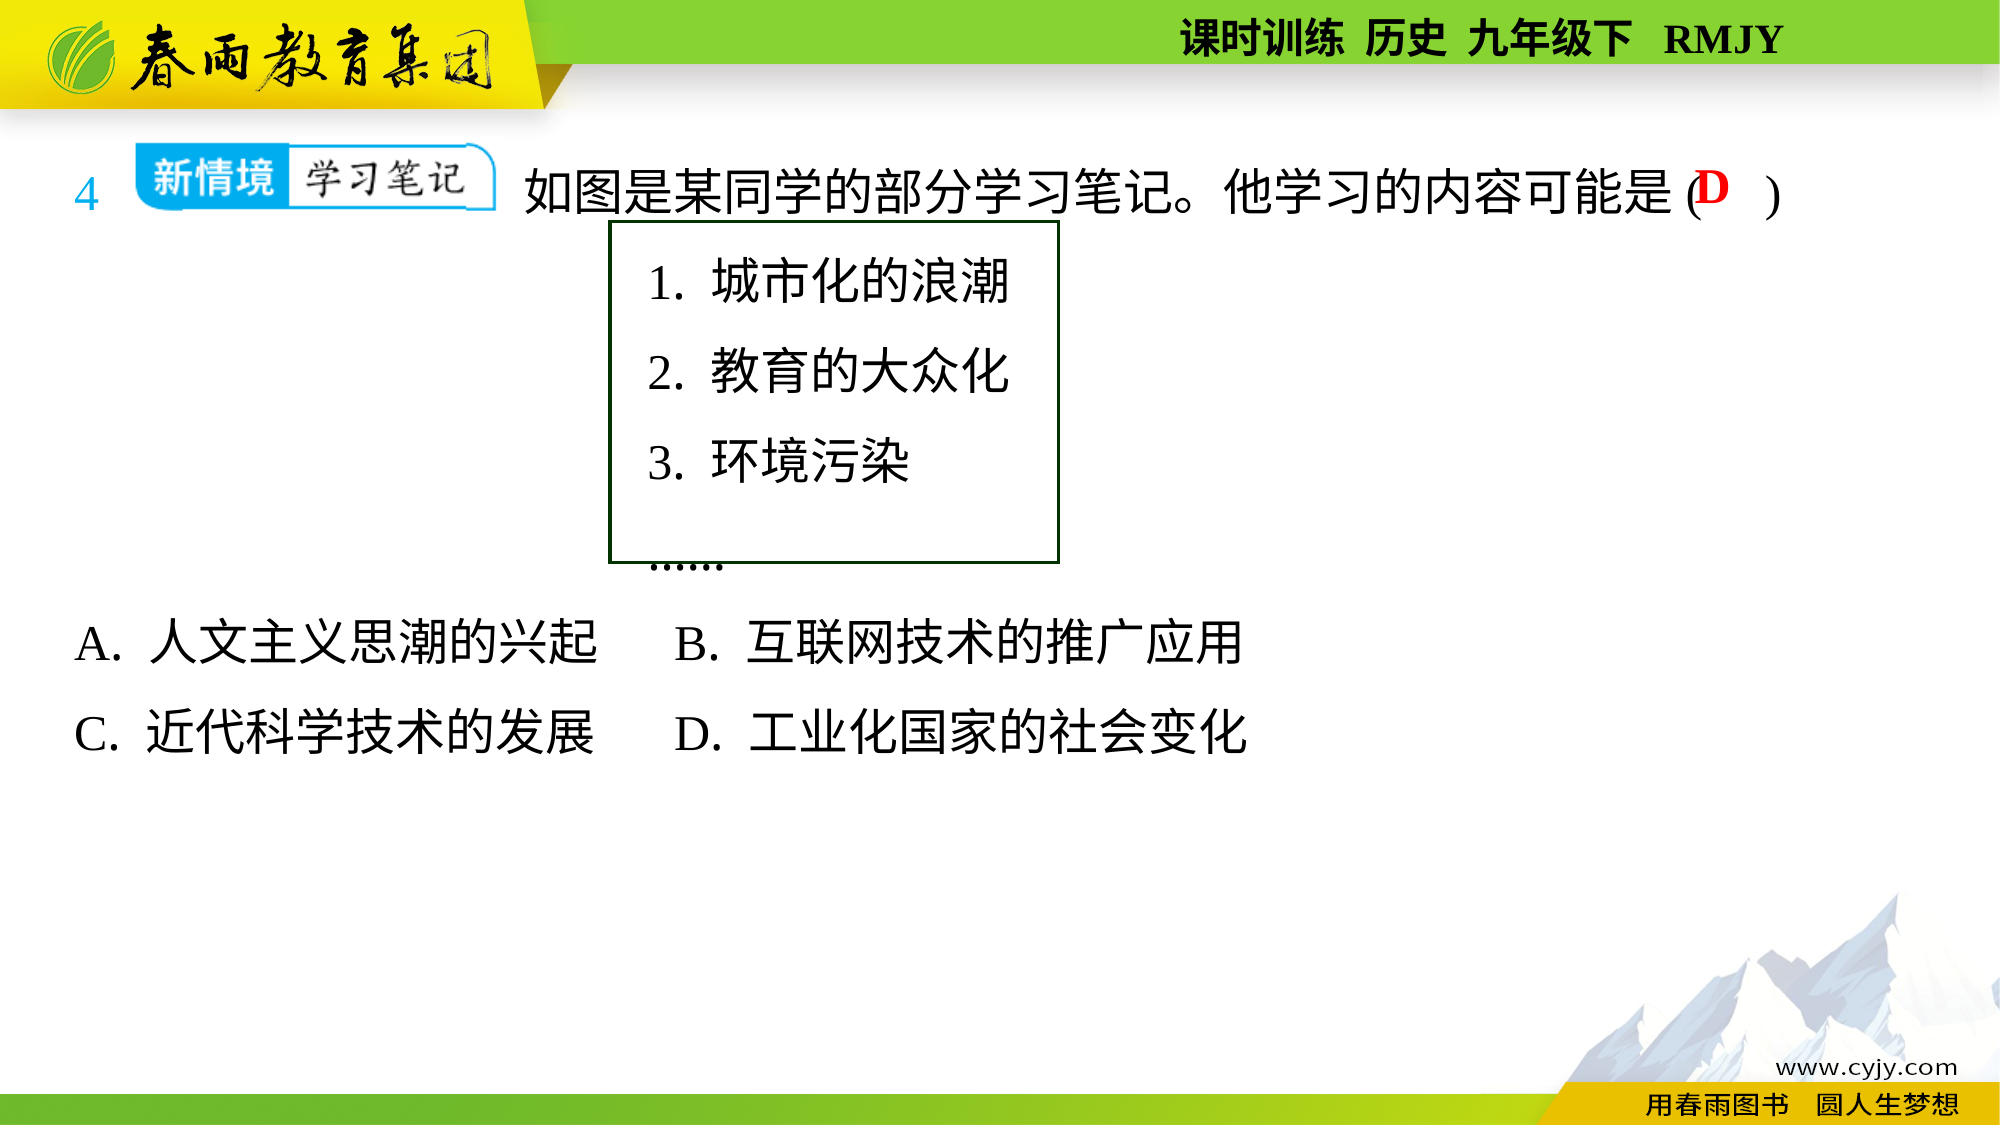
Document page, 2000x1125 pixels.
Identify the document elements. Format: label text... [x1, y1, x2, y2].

text_box D [1679, 145, 1746, 221]
list 4 如图是某同学的部分学习笔记。他学习的内容可能是( ) 1. 城市化的浪潮 2. 教育的大众化 3. 环境污染 …… A. 人文主义思潮的兴起 B. 互联网技术的推广应用 C. 近代科学技术的发展 D. 工业化国家的社会变化 [59, 122, 1944, 774]
picture [0, 0, 2000, 1125]
text_box [610, 221, 1059, 563]
